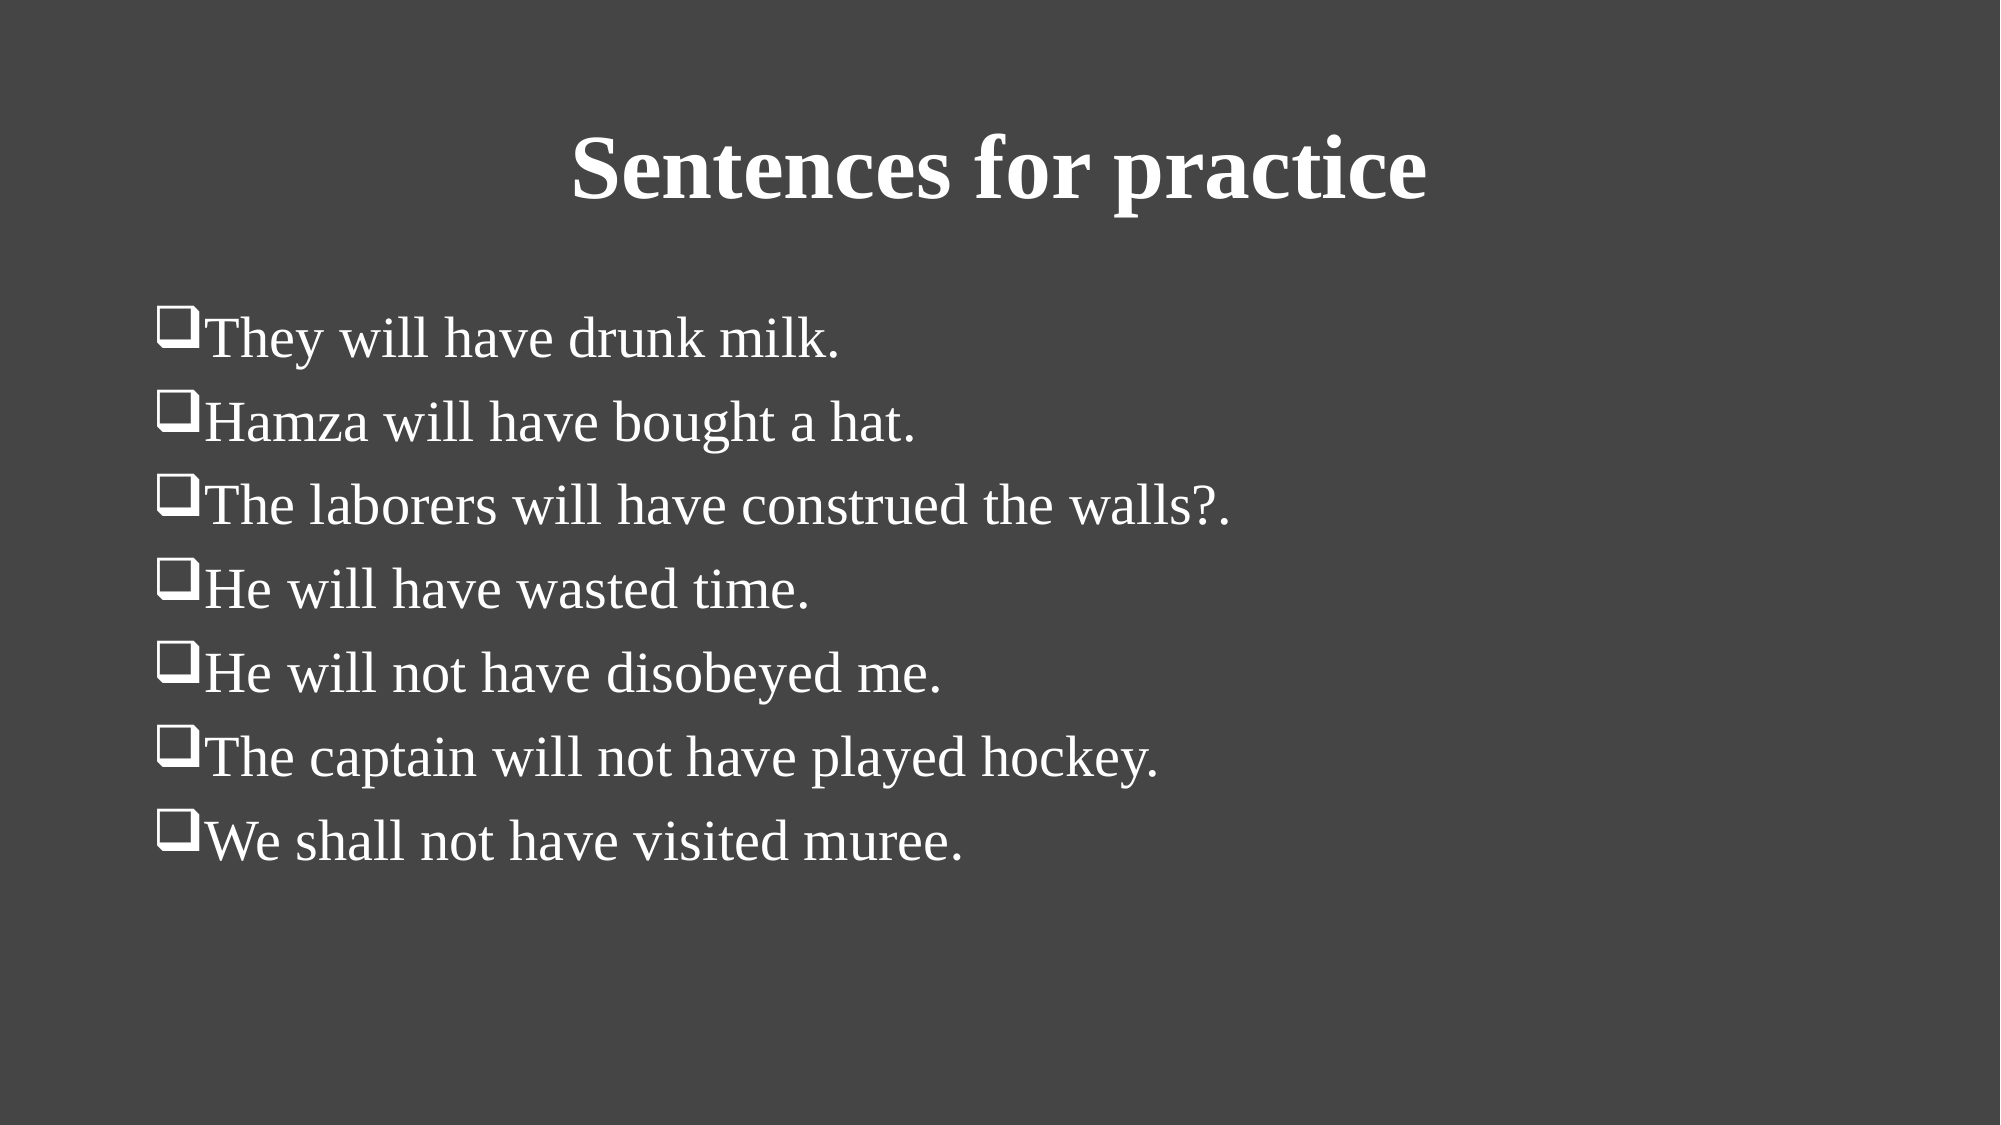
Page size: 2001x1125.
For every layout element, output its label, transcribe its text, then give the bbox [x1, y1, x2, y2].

title Sentences for practice [137, 59, 1863, 278]
list They will have drunk milk. Hamza will have bought a hat. The laborers will have construed the walls?. He will have wasted time. He will not have disobeyed me. The captain will not have played hockey. We shall not have visited muree. [137, 299, 1863, 1014]
